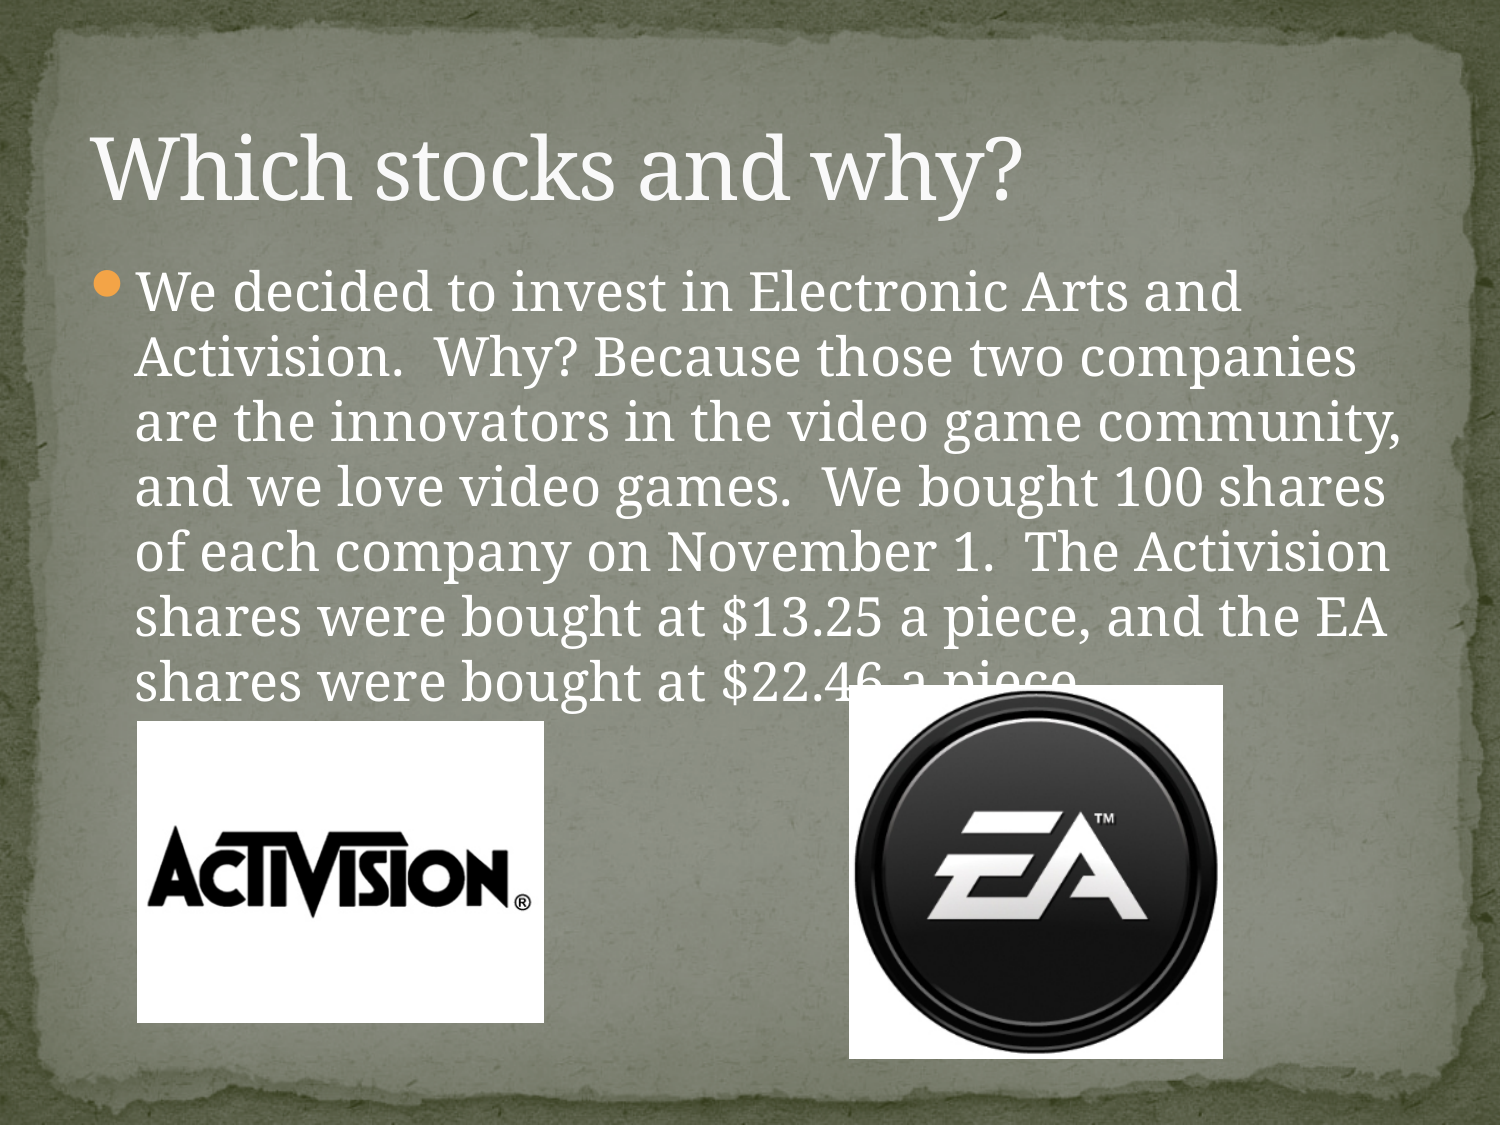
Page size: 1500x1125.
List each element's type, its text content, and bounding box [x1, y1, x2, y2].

list We decided to invest in Electronic Arts and Activision. Why? Because those two companies are the innovators in the video game community, and we love video games. We bought 100 shares of each company on November 1. The Activision shares were bought at $13.25 a piece, and the EA shares were bought at $22.46 a piece. [75, 249, 1425, 1000]
title Which stocks and why? [74, 24, 1425, 225]
picture [137, 721, 544, 1023]
picture [849, 685, 1223, 1059]
